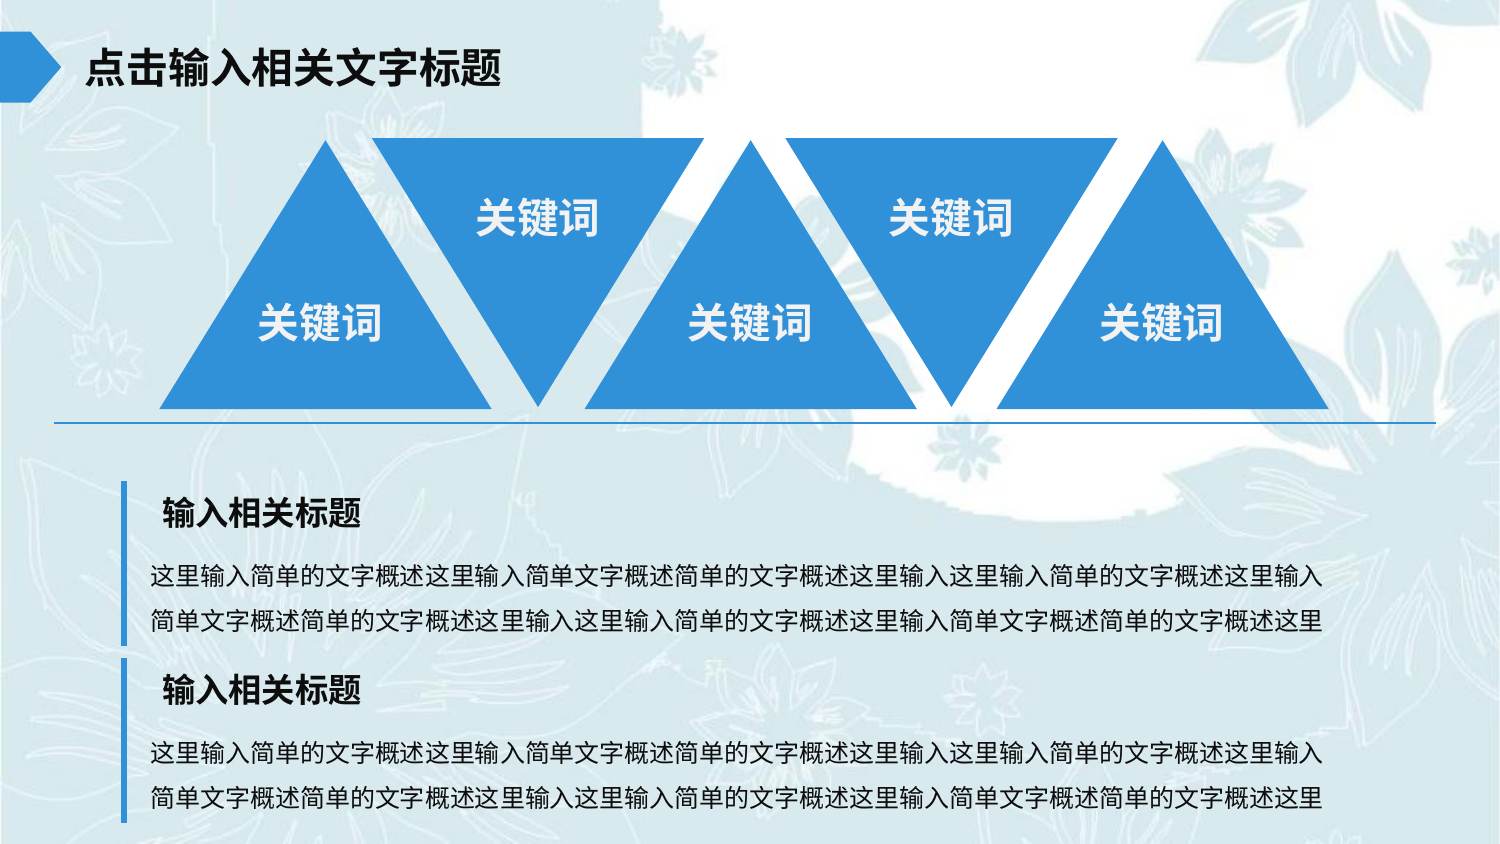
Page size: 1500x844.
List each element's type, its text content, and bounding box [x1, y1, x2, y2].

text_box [584, 139, 782, 410]
text_box 这里输入简单的文字概述这里输入简单文字概述简单的文字概述这里输入这里输入简单的文字概述这里输入简单文字概述简单的文字概述这里输入这里输入简单的文字概述这里输入简单文字概述简单的文字概述这里 [135, 538, 1355, 643]
text_box 输入相关标题 [147, 484, 479, 540]
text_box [159, 139, 368, 410]
text_box 输入相关标题 [147, 662, 479, 717]
picture [0, 0, 1500, 844]
text_box 这里输入简单的文字概述这里输入简单文字概述简单的文字概述这里输入这里输入简单的文字概述这里输入简单文字概述简单的文字概述这里输入这里输入简单的文字概述这里输入简单文字概述简单的文字概述这里 [135, 715, 1355, 820]
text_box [371, 138, 585, 408]
text_box 点击输入相关文字标题 [70, 34, 518, 100]
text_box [1120, 139, 1329, 410]
text_box [0, 29, 63, 105]
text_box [785, 138, 1118, 408]
